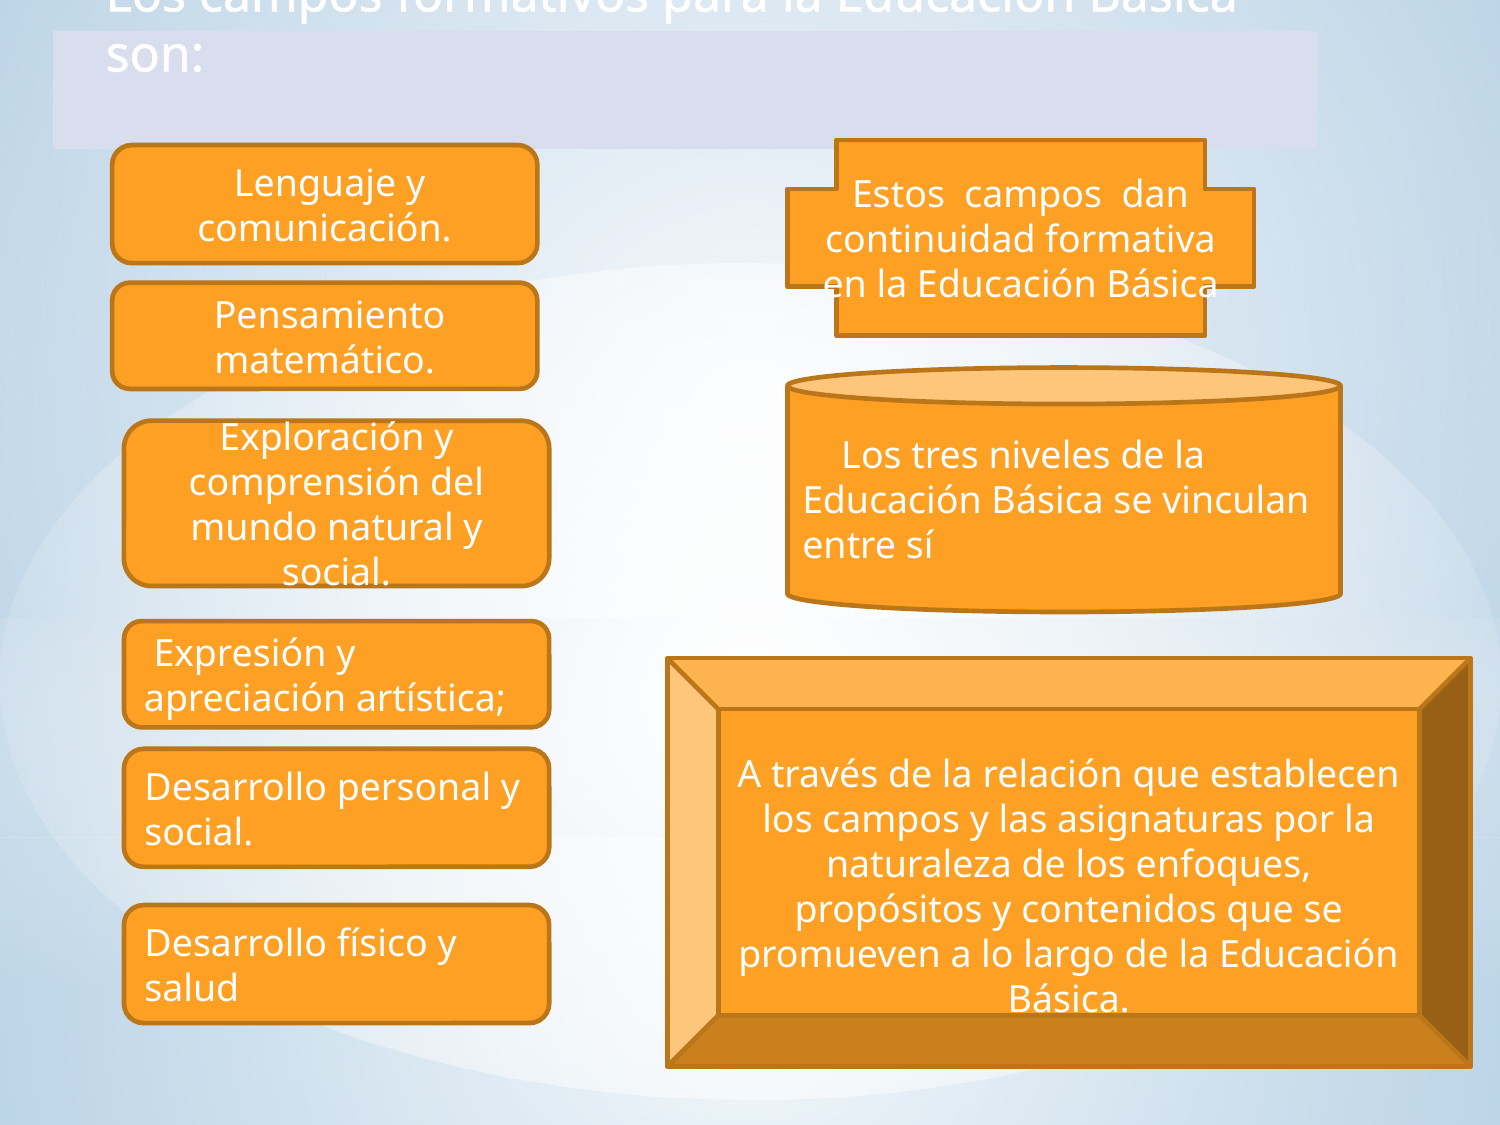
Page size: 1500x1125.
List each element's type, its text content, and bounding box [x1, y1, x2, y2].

list [690, 44, 1425, 656]
text_box Expresión y apreciación artística; [121, 618, 552, 730]
text_box Pensamiento matemático. [109, 280, 540, 392]
text_box Estos campos dan continuidad formativa en la Educación Básica [785, 138, 1256, 338]
text_box Desarrollo físico y salud [121, 902, 552, 1026]
text_box Lenguaje y comunicación. [109, 142, 540, 266]
text_box Desarrollo personal y social. [121, 746, 552, 870]
text_box Exploración y comprensión del mundo natural y social. [121, 418, 552, 589]
text_box A través de la relación que establecen los campos y las asignaturas por la naturaleza de los enfoques, propósitos y contenidos que se promueven a lo largo de la Educación Básica. [665, 656, 1473, 1069]
title Los campos formativos para la Educación Básica son: [53, 30, 1317, 149]
text_box Los tres niveles de la Educación Básica se vinculan entre sí [785, 365, 1343, 615]
